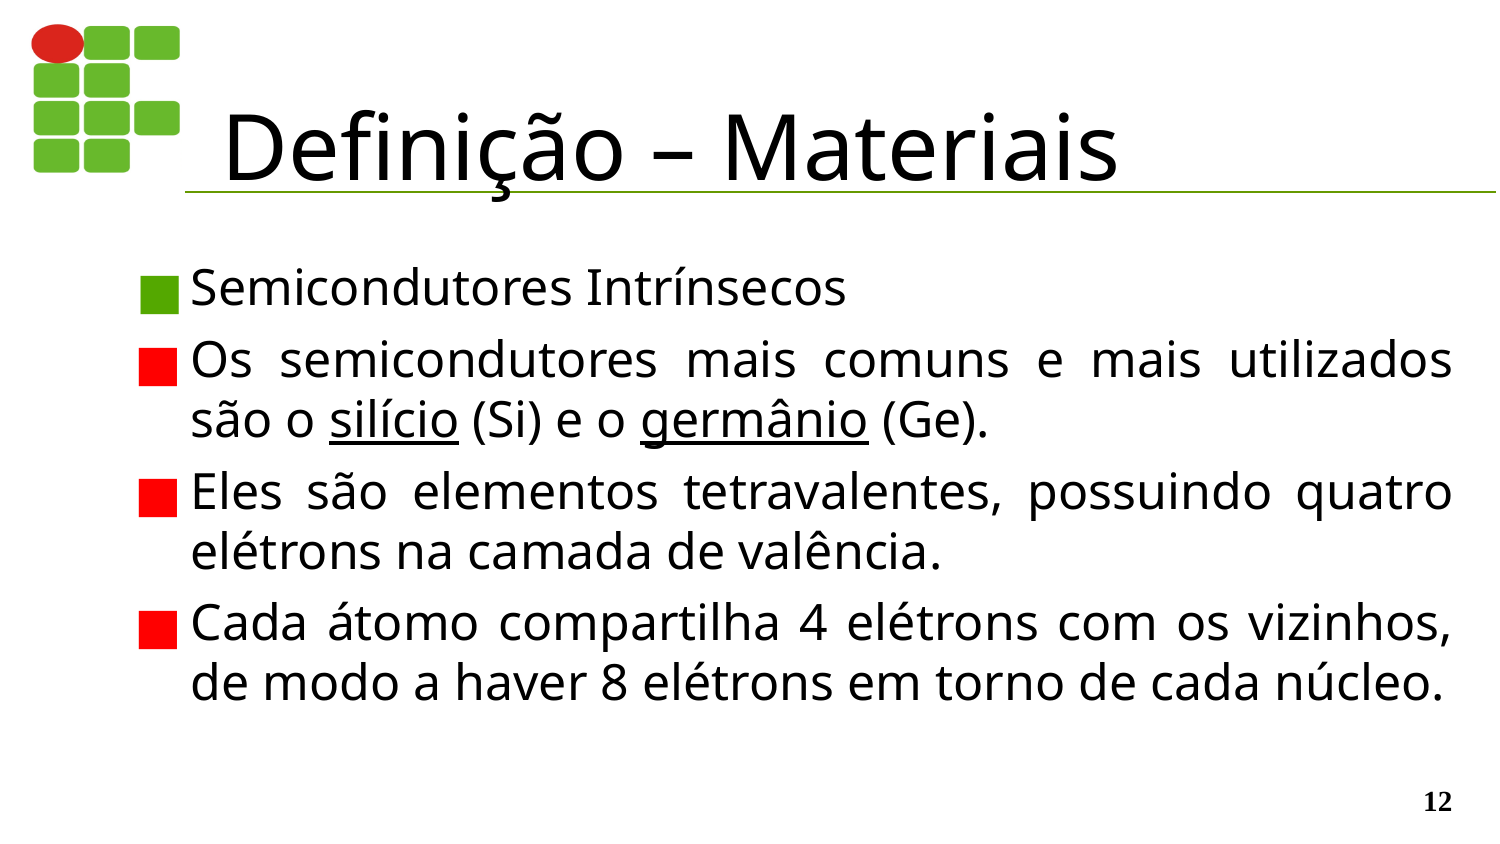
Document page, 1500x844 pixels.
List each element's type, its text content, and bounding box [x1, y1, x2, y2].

list Semicondutores Intrínsecos Os semicondutores mais comuns e mais utilizados são o silício (Si) e o germânio (Ge). Eles são elementos tetravalentes, possuindo quatro elétrons na camada de valência. Cada átomo compartilha 4 elétrons com os vizinhos, de modo a haver 8 elétrons em torno de cada núcleo. [119, 248, 1469, 774]
text_box ‹#› [1155, 774, 1468, 825]
picture [29, 23, 182, 174]
title Definição – Materiais [206, 26, 1468, 207]
